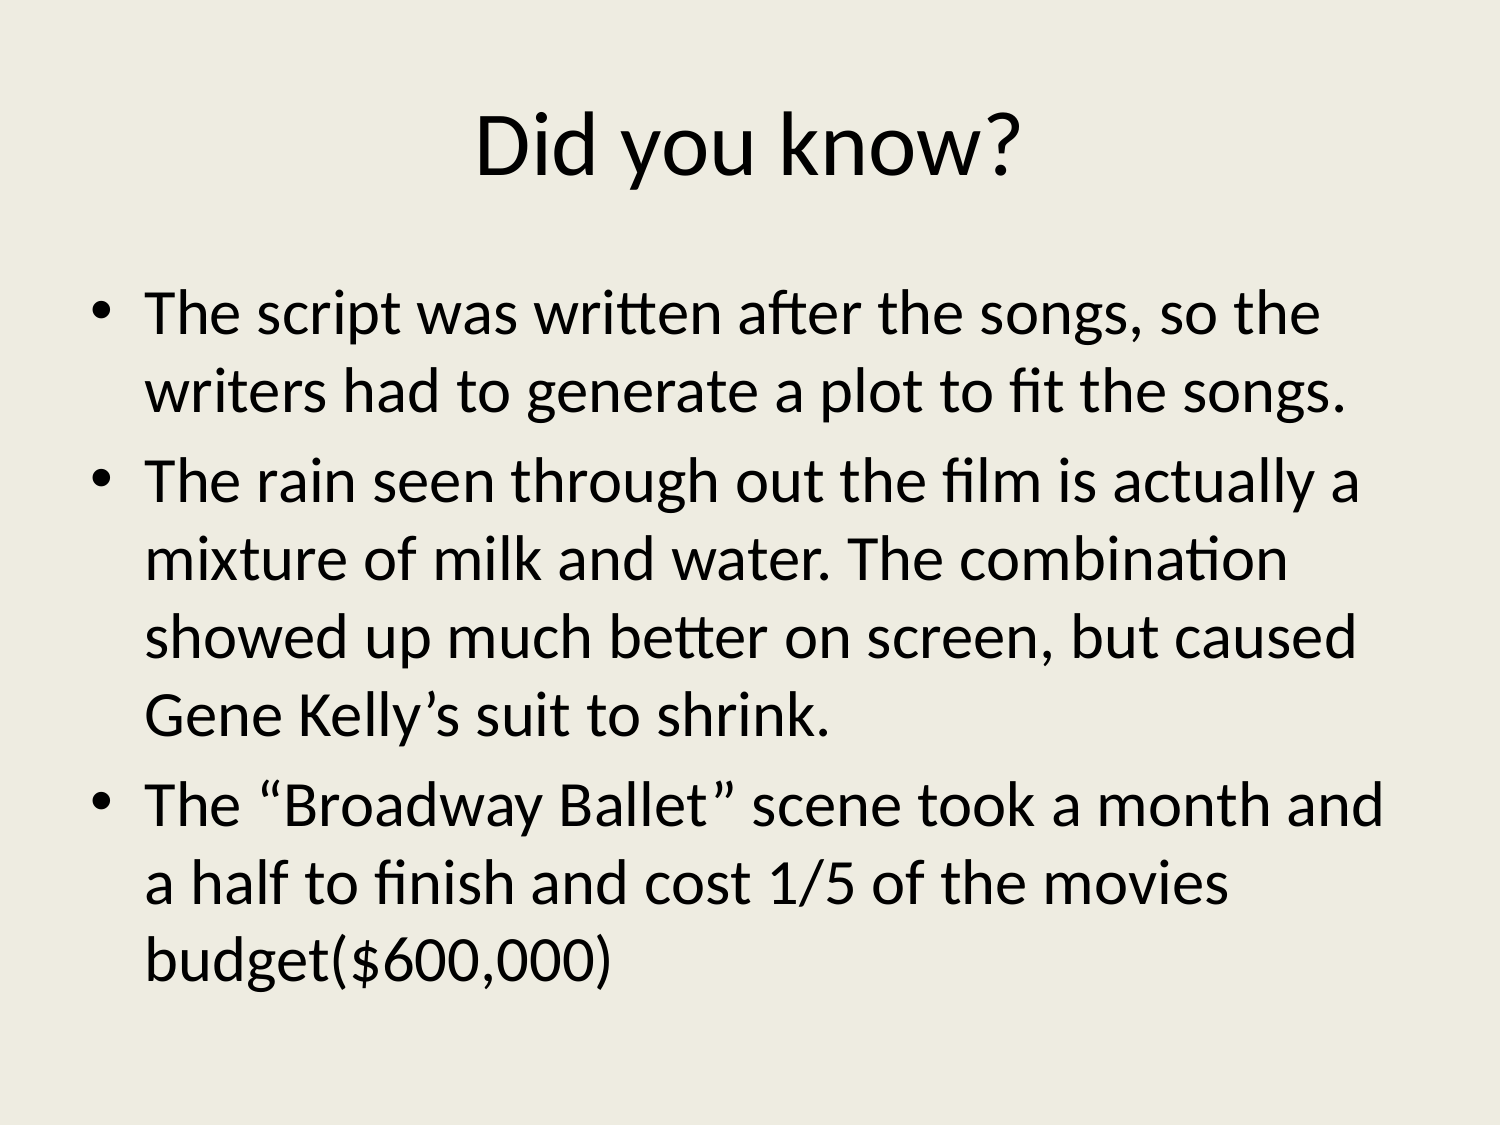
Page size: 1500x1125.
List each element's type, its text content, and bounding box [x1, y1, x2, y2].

title Did you know? [75, 45, 1425, 233]
list The script was written after the songs, so the writers had to generate a plot to fit the songs. The rain seen through out the film is actually a mixture of milk and water. The combination showed up much better on screen, but caused Gene Kelly’s suit to shrink. The “Broadway Ballet” scene took a month and a half to finish and cost 1/5 of the movies budget($600,000) [75, 262, 1425, 1005]
